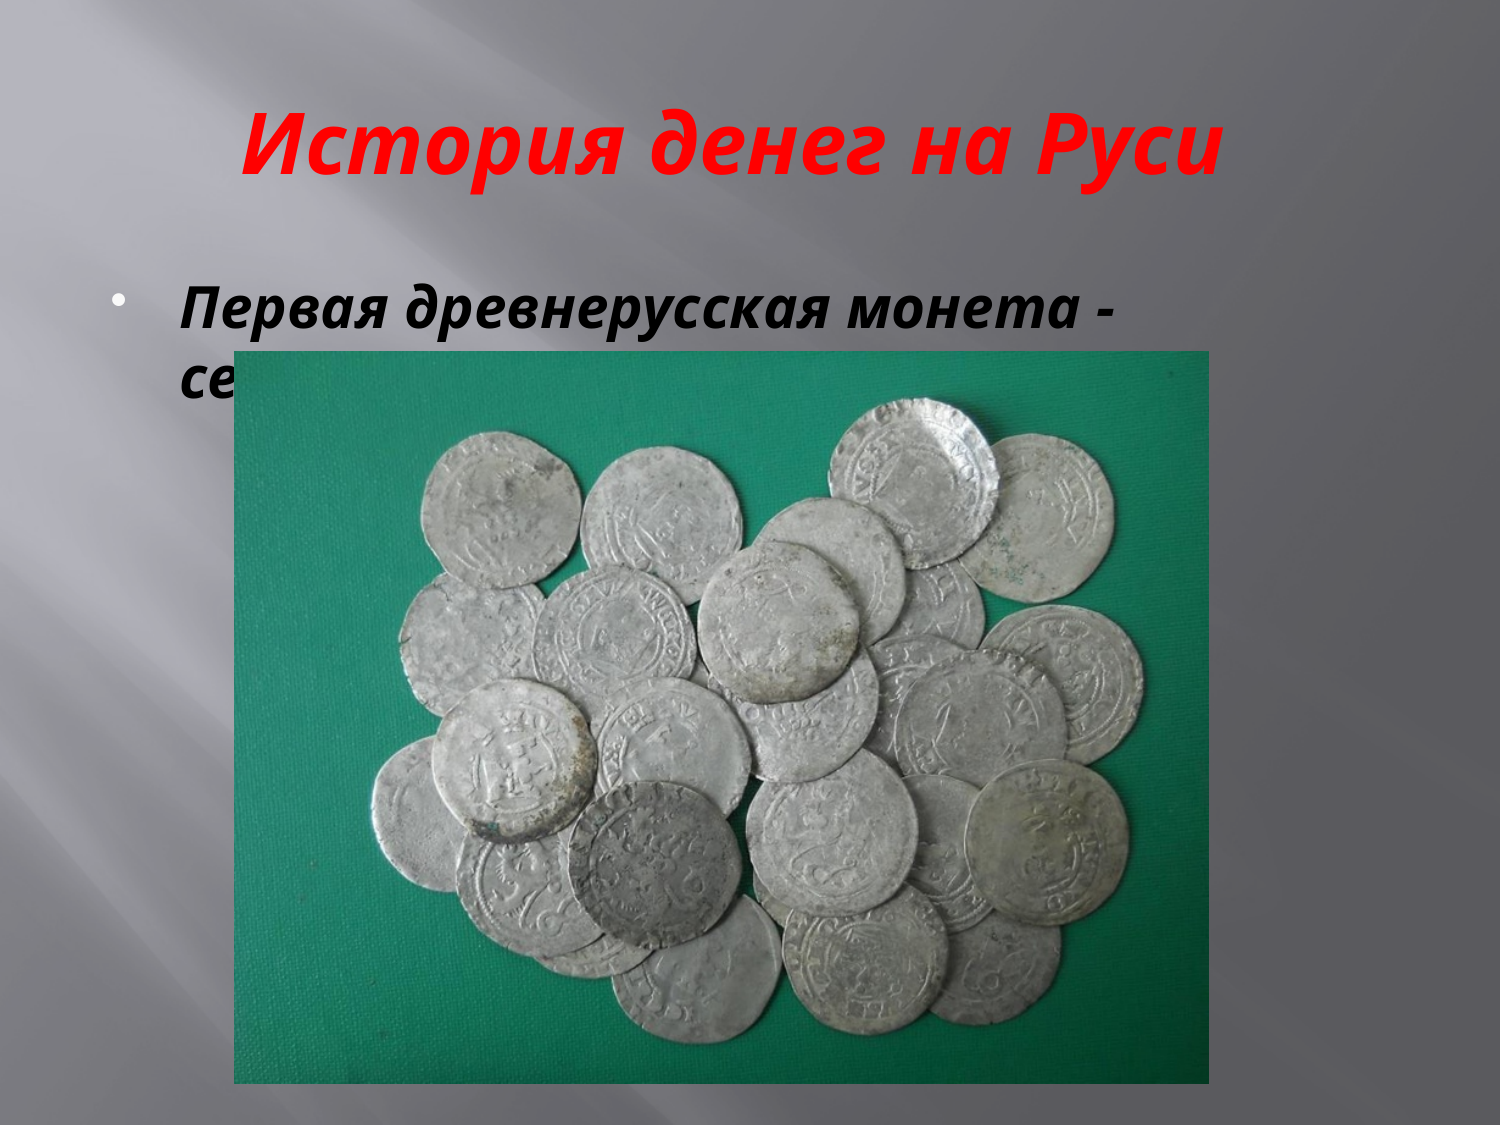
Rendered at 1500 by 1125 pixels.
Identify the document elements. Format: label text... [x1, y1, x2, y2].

title История денег на Руси [58, 46, 1409, 235]
picture [234, 351, 1210, 1084]
list Первая древнерусская монета - серебренник [75, 262, 1425, 1035]
